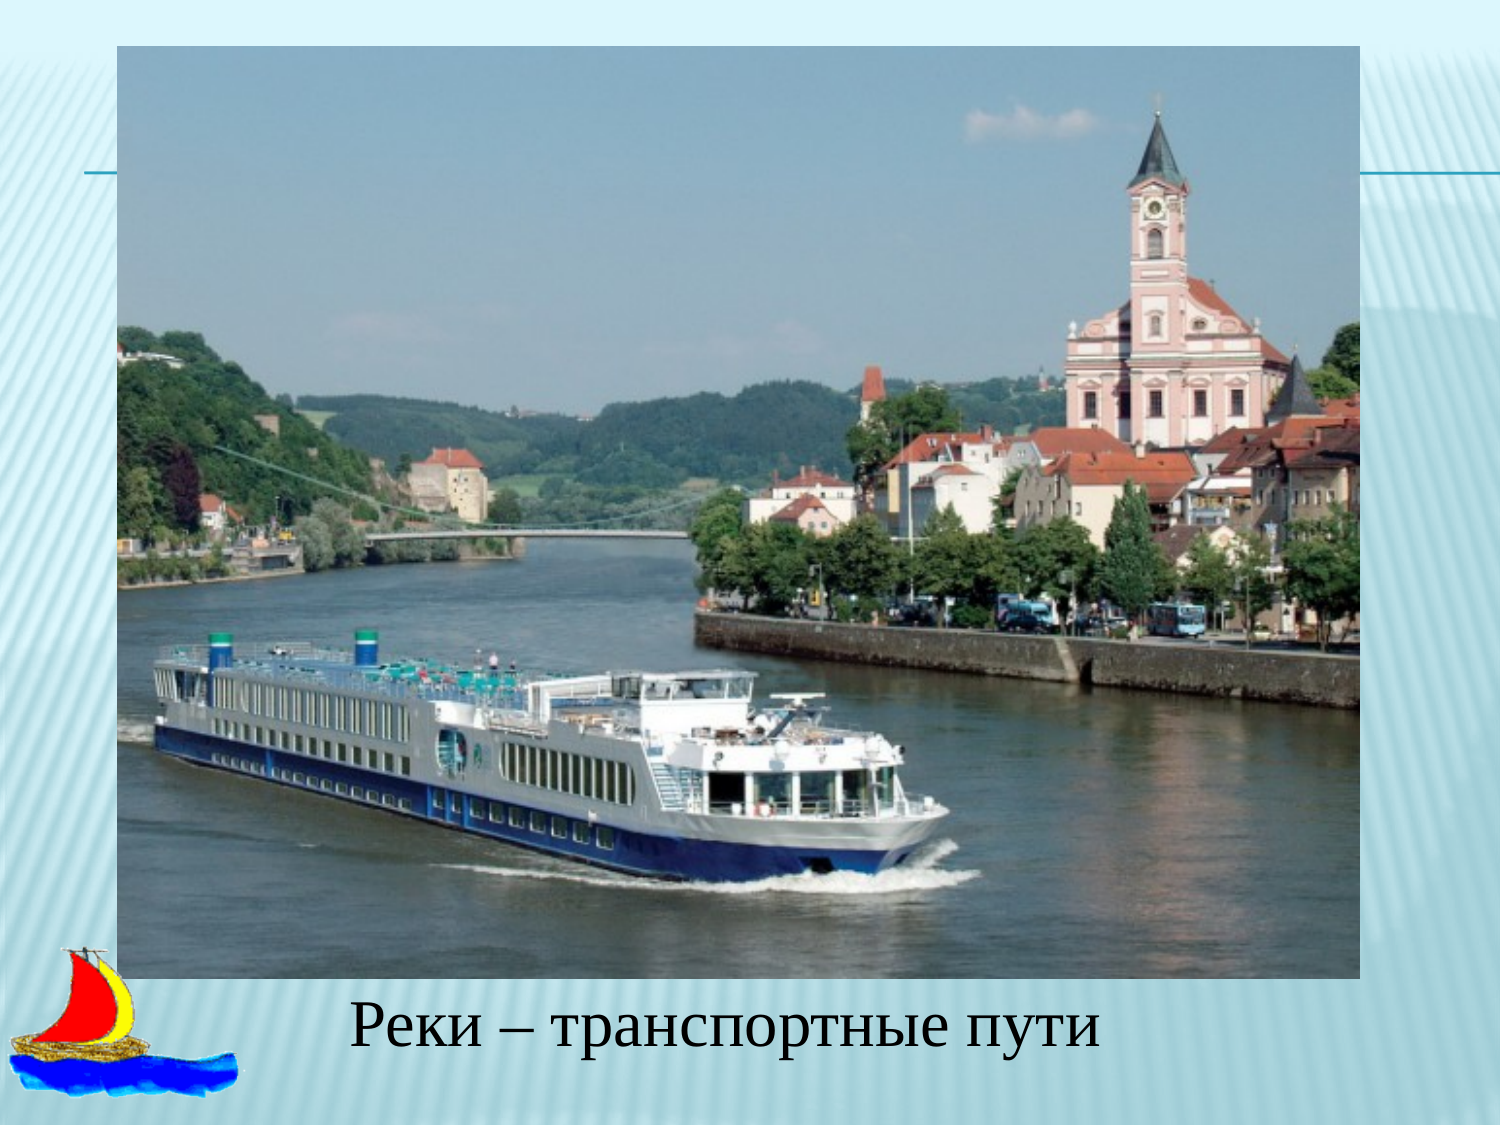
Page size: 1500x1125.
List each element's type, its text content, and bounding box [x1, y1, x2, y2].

picture [0, 46, 1360, 1125]
list Реки – транспортные пути [260, 972, 1452, 1090]
